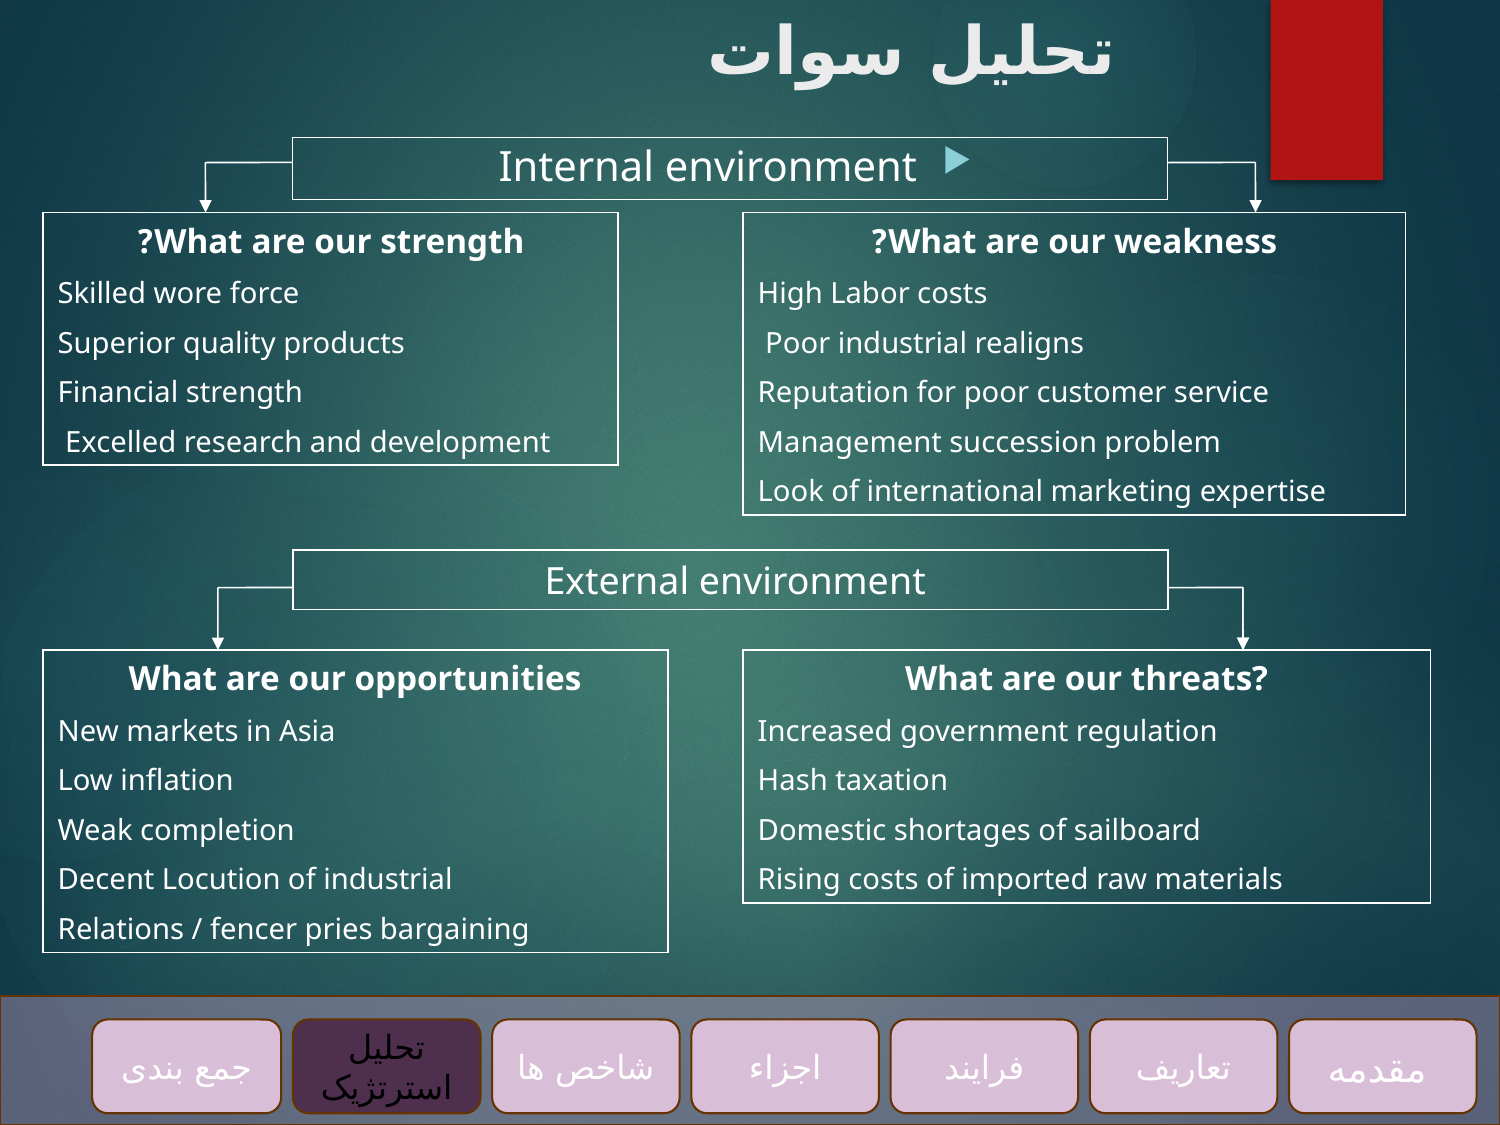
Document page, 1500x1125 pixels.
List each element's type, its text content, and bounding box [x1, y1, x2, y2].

text_box اجزاء [689, 1017, 881, 1115]
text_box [1288, 1019, 1477, 1114]
text_box [199, 162, 212, 213]
text_box External environment [292, 549, 1168, 610]
text_box [1236, 587, 1250, 650]
text_box شاخص ها [490, 1017, 682, 1115]
text_box What are our weakness? High Labor costs Poor industrial realigns Reputation for poor customer service Management succession problem Look of international marketing expertise [742, 212, 1406, 515]
text_box فرایند [888, 1017, 1080, 1115]
text_box What are our threats? Increased government regulation Hash taxation Domestic shortages of sailboard Rising costs of imported raw materials [742, 649, 1431, 903]
text_box تحلیل استرتژیک [291, 1017, 483, 1115]
list Internal environment [292, 137, 1168, 200]
title تحلیل سوات [480, 0, 1131, 100]
text_box جمع بندی [90, 1017, 283, 1115]
text_box [0, 995, 1500, 1125]
text_box تعاریف [1088, 1017, 1279, 1115]
text_box What are our opportunities New markets in Asia Low inflation Weak completion Decent Locution of industrial Relations / fencer pries bargaining [42, 650, 668, 953]
text_box [1249, 162, 1262, 213]
text_box [211, 587, 225, 650]
text_box What are our strength? Skilled wore force Superior quality products Financial strength Excelled research and development [42, 212, 618, 466]
